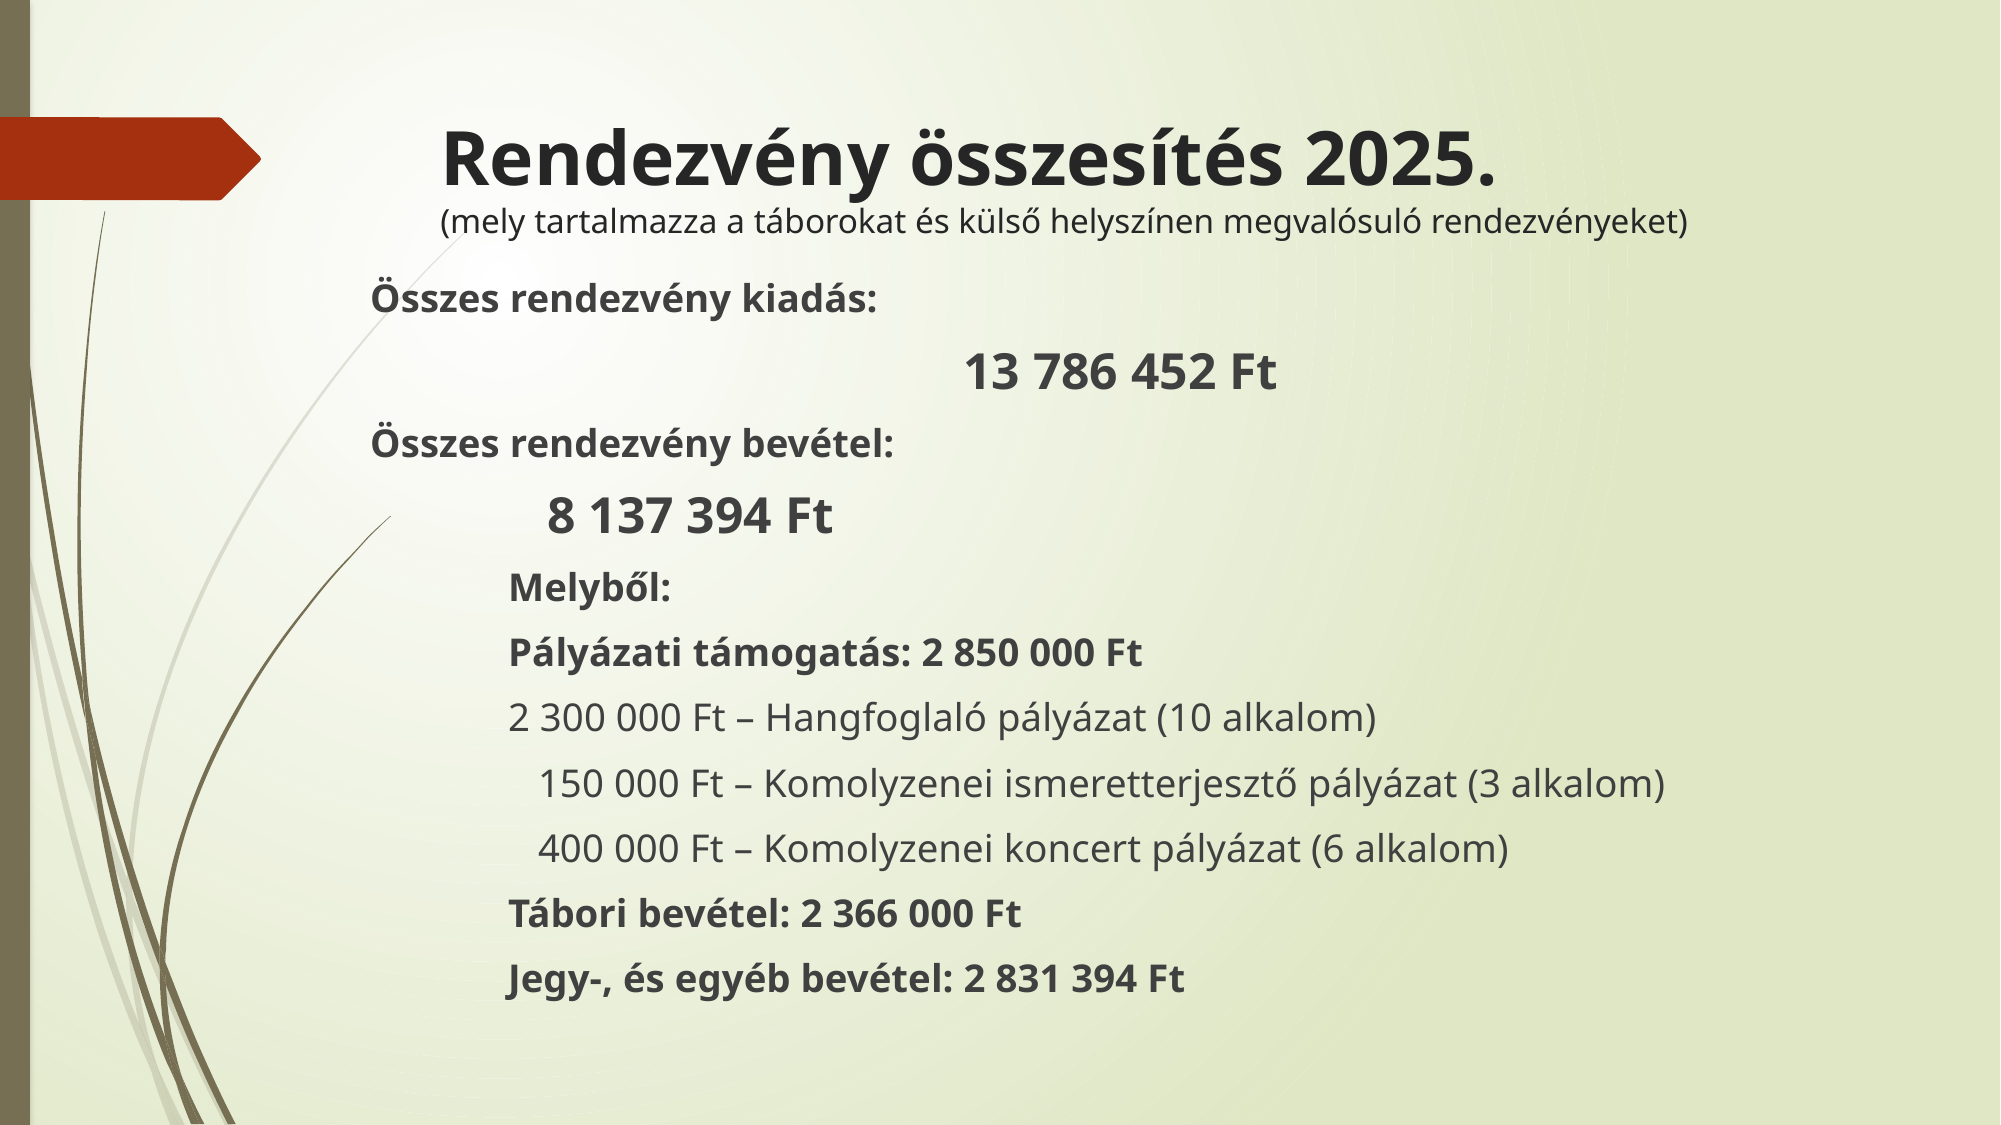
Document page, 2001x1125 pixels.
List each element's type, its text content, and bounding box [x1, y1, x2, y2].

list Összes rendezvény kiadás: 13 786 452 Ft Összes rendezvény bevétel: 8 137 394 Ft Melyből: Pályázati támogatás: 2 850 000 Ft 2 300 000 Ft – Hangfoglaló pályázat (10 alkalom) 150 000 Ft – Komolyzenei ismeretterjesztő pályázat (3 alkalom) 400 000 Ft – Komolyzenei koncert pályázat (6 alkalom) Tábori bevétel: 2 366 000 Ft Jegy-, és egyéb bevétel: 2 831 394 Ft [355, 267, 1888, 1023]
title Rendezvény összesítés 2025. (mely tartalmazza a táborokat és külső helyszínen megvalósuló rendezvényeket) [425, 102, 1888, 267]
